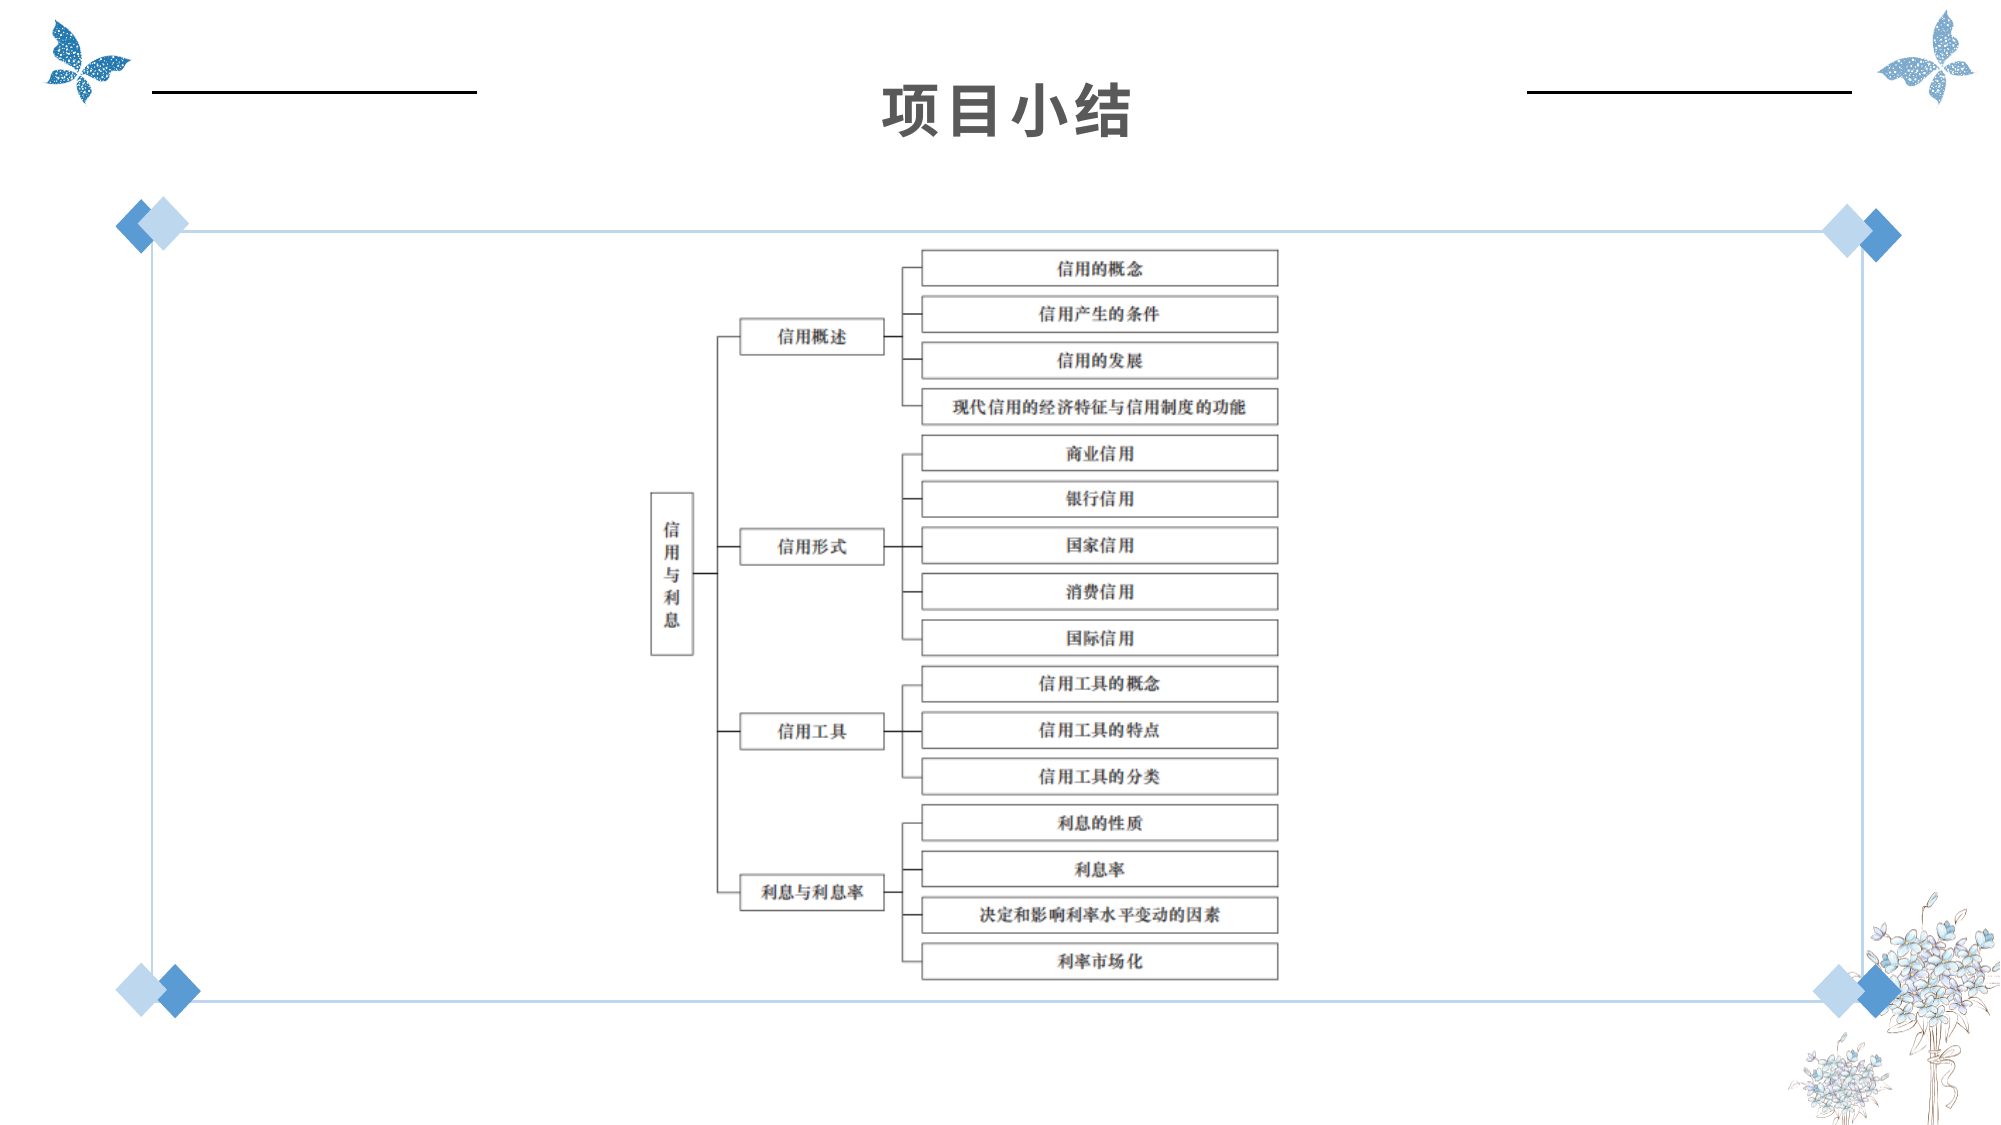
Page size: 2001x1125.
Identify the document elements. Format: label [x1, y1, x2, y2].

text_box [151, 66, 1852, 153]
text_box [115, 196, 1902, 1019]
picture [1788, 892, 2000, 1125]
picture [645, 243, 1290, 989]
